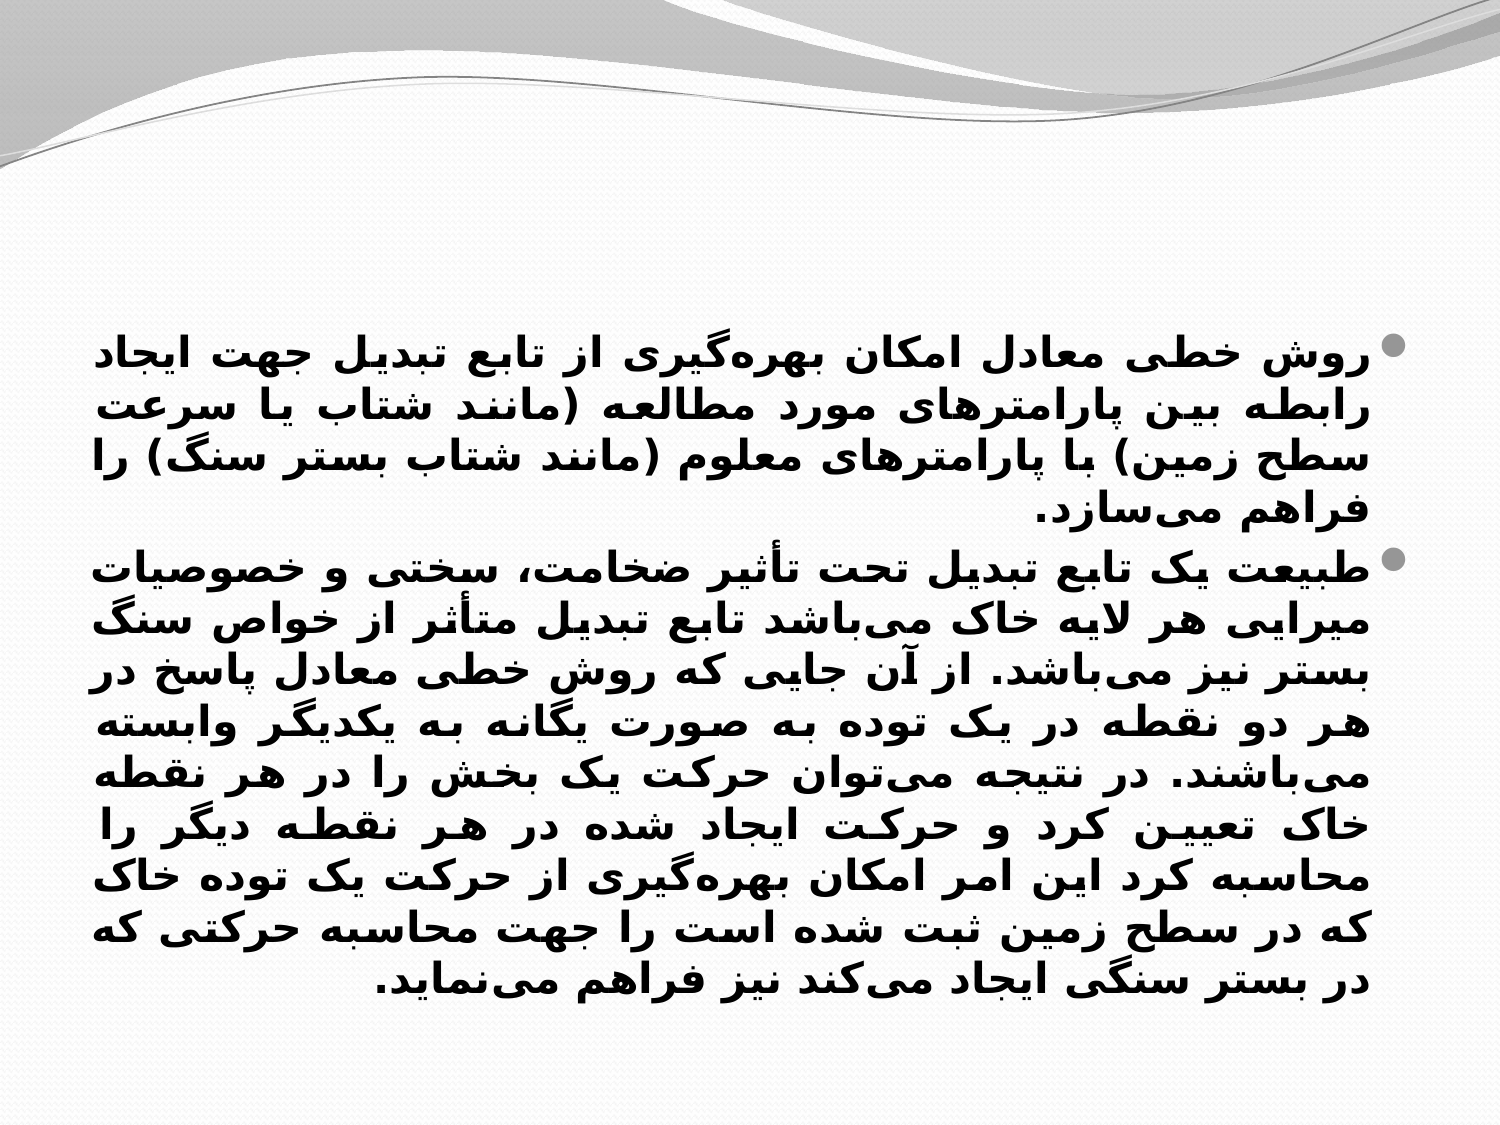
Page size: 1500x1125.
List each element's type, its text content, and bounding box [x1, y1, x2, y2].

list روش خطی معادل امکان بهره‌گیری از تابع تبدیل جهت ایجاد رابطه بین پارامترهای مورد مطالعه (مانند شتاب یا سرعت سطح زمین) با پارامترهای معلوم (مانند شتاب بستر سنگ) را فراهم می‌سازد. طبیعت یک تابع تبدیل تحت تأثیر ضخامت، سختی و خصوصیات میرایی هر لایه خاک می‌باشد تابع تبدیل متأثر از خواص سنگ بستر نیز می‌باشد. از آن جایی که روش خطی معادل پاسخ در هر دو نقطه در یک توده به صورت یگانه به یکدیگر وابسته می‌باشند. در نتیجه می‌توان حرکت یک بخش را در هر نقطه خاک تعیین کرد و حرکت ایجاد شده در هر نقطه دیگر را محاسبه کرد این امر امکان بهره‌گیری از حرکت یک توده خاک که در سطح زمین ثبت شده است را جهت محاسبه حرکتی که در بستر سنگی ایجاد می‌کند نیز فراهم می‌نماید. [75, 317, 1425, 1038]
